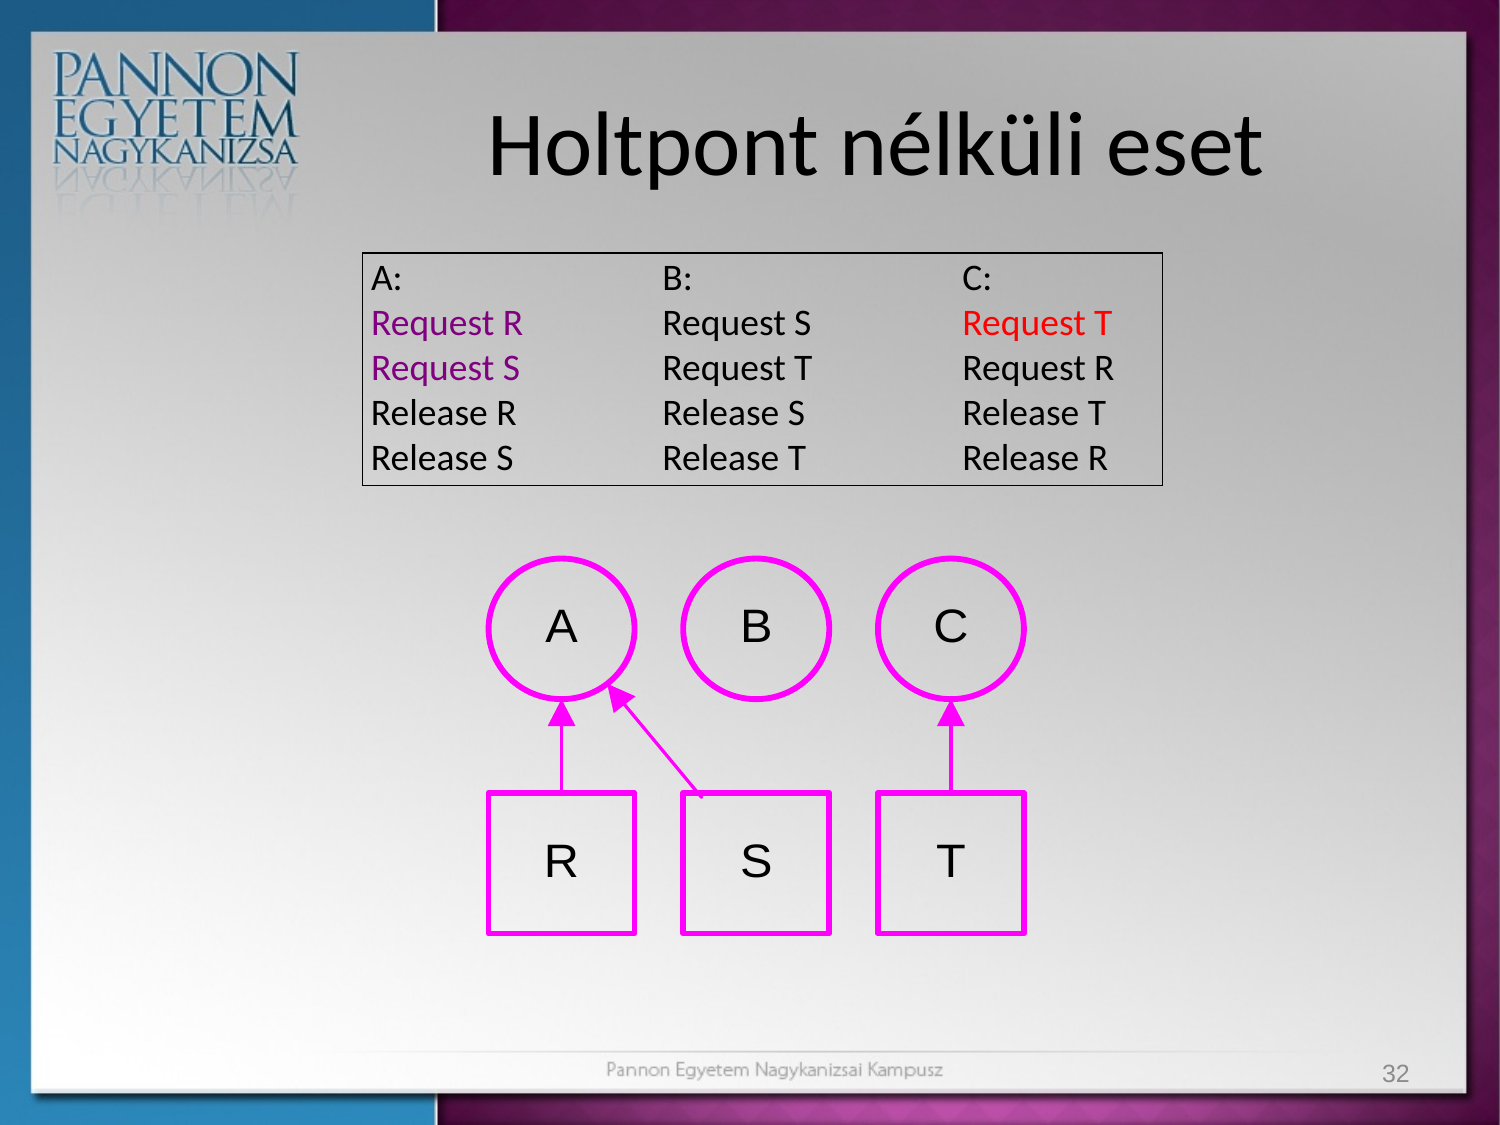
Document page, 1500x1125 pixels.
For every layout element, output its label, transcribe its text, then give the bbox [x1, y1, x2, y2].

picture [0, 0, 1500, 1125]
text_box A: B: C: Request R Request S Request T Request S Request T Request R Release R Release S Release T Release S Release T Release R [362, 253, 1163, 486]
title Holtpont nélküli eset [328, 45, 1425, 233]
slide_number 32 [1074, 1042, 1425, 1103]
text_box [412, 549, 1101, 1006]
